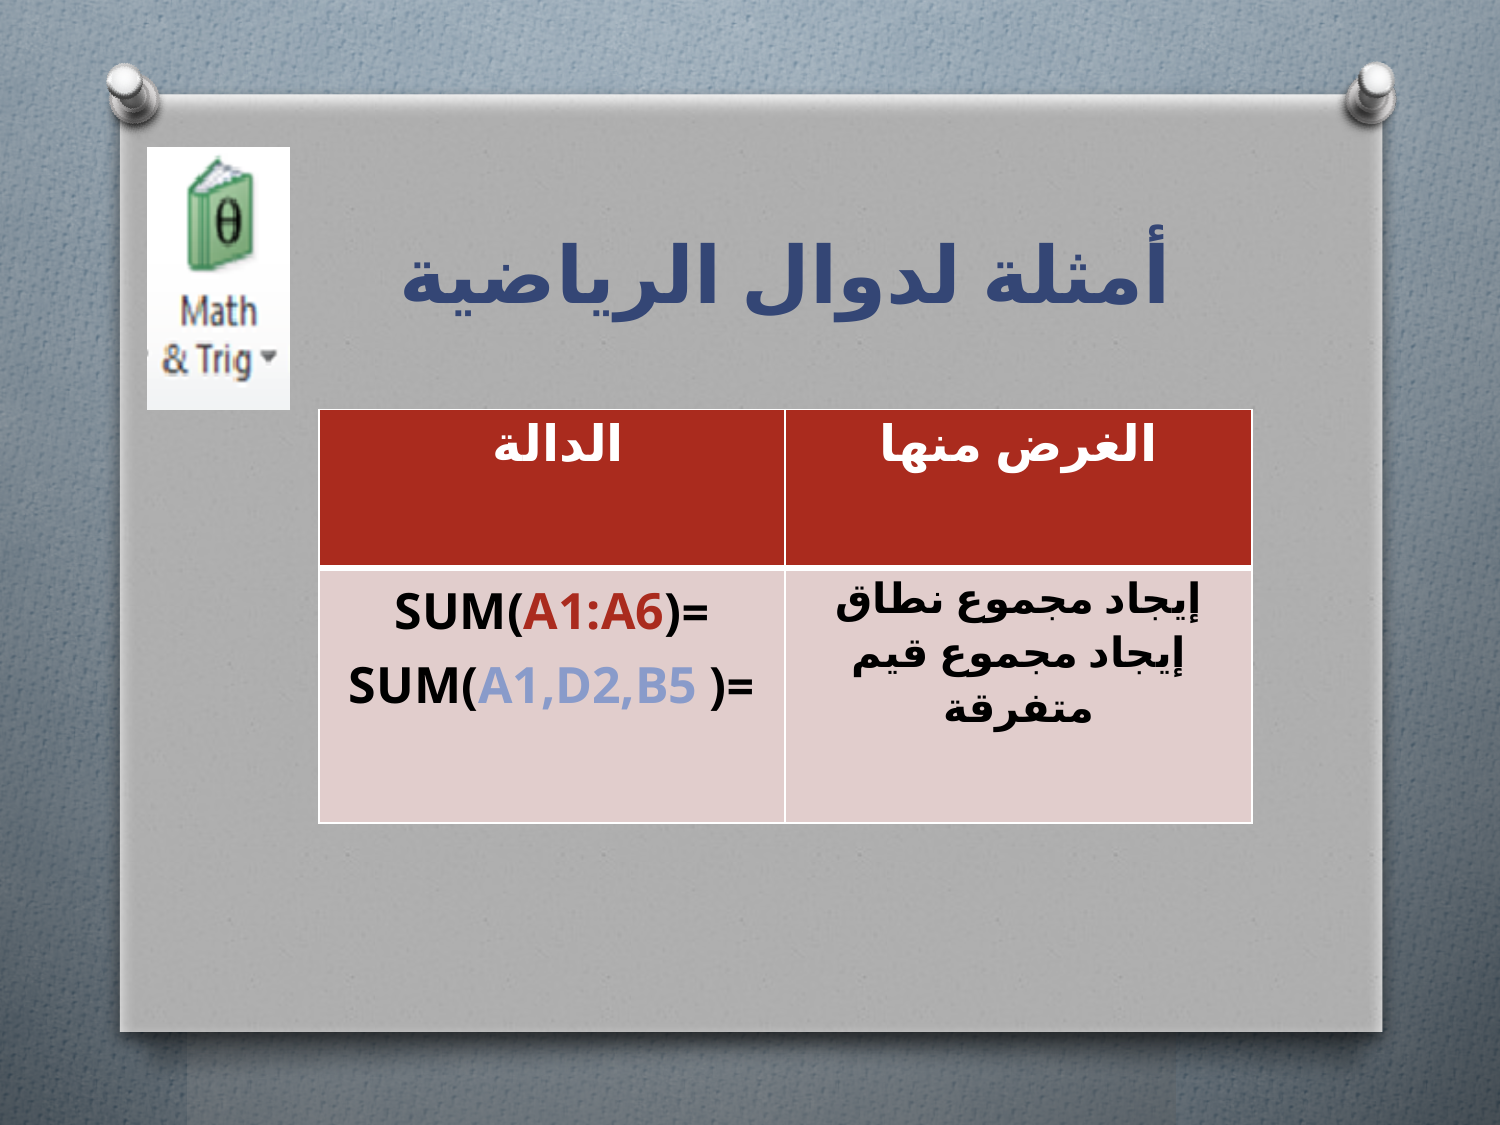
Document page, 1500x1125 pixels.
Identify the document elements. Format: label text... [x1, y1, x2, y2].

table_cell =SUM(A1:A6) =SUM(A1,D2,B5 ) [320, 571, 784, 822]
text_box أمثلة لدوال الرياضية [371, 213, 1199, 344]
table_header الغرض منها [786, 410, 1251, 565]
picture [75, 29, 290, 410]
picture [1317, 35, 1439, 156]
table_cell إيجاد مجموع نطاق إيجاد مجموع قيم متفرقة [786, 571, 1251, 822]
table_header الدالة [320, 410, 784, 565]
